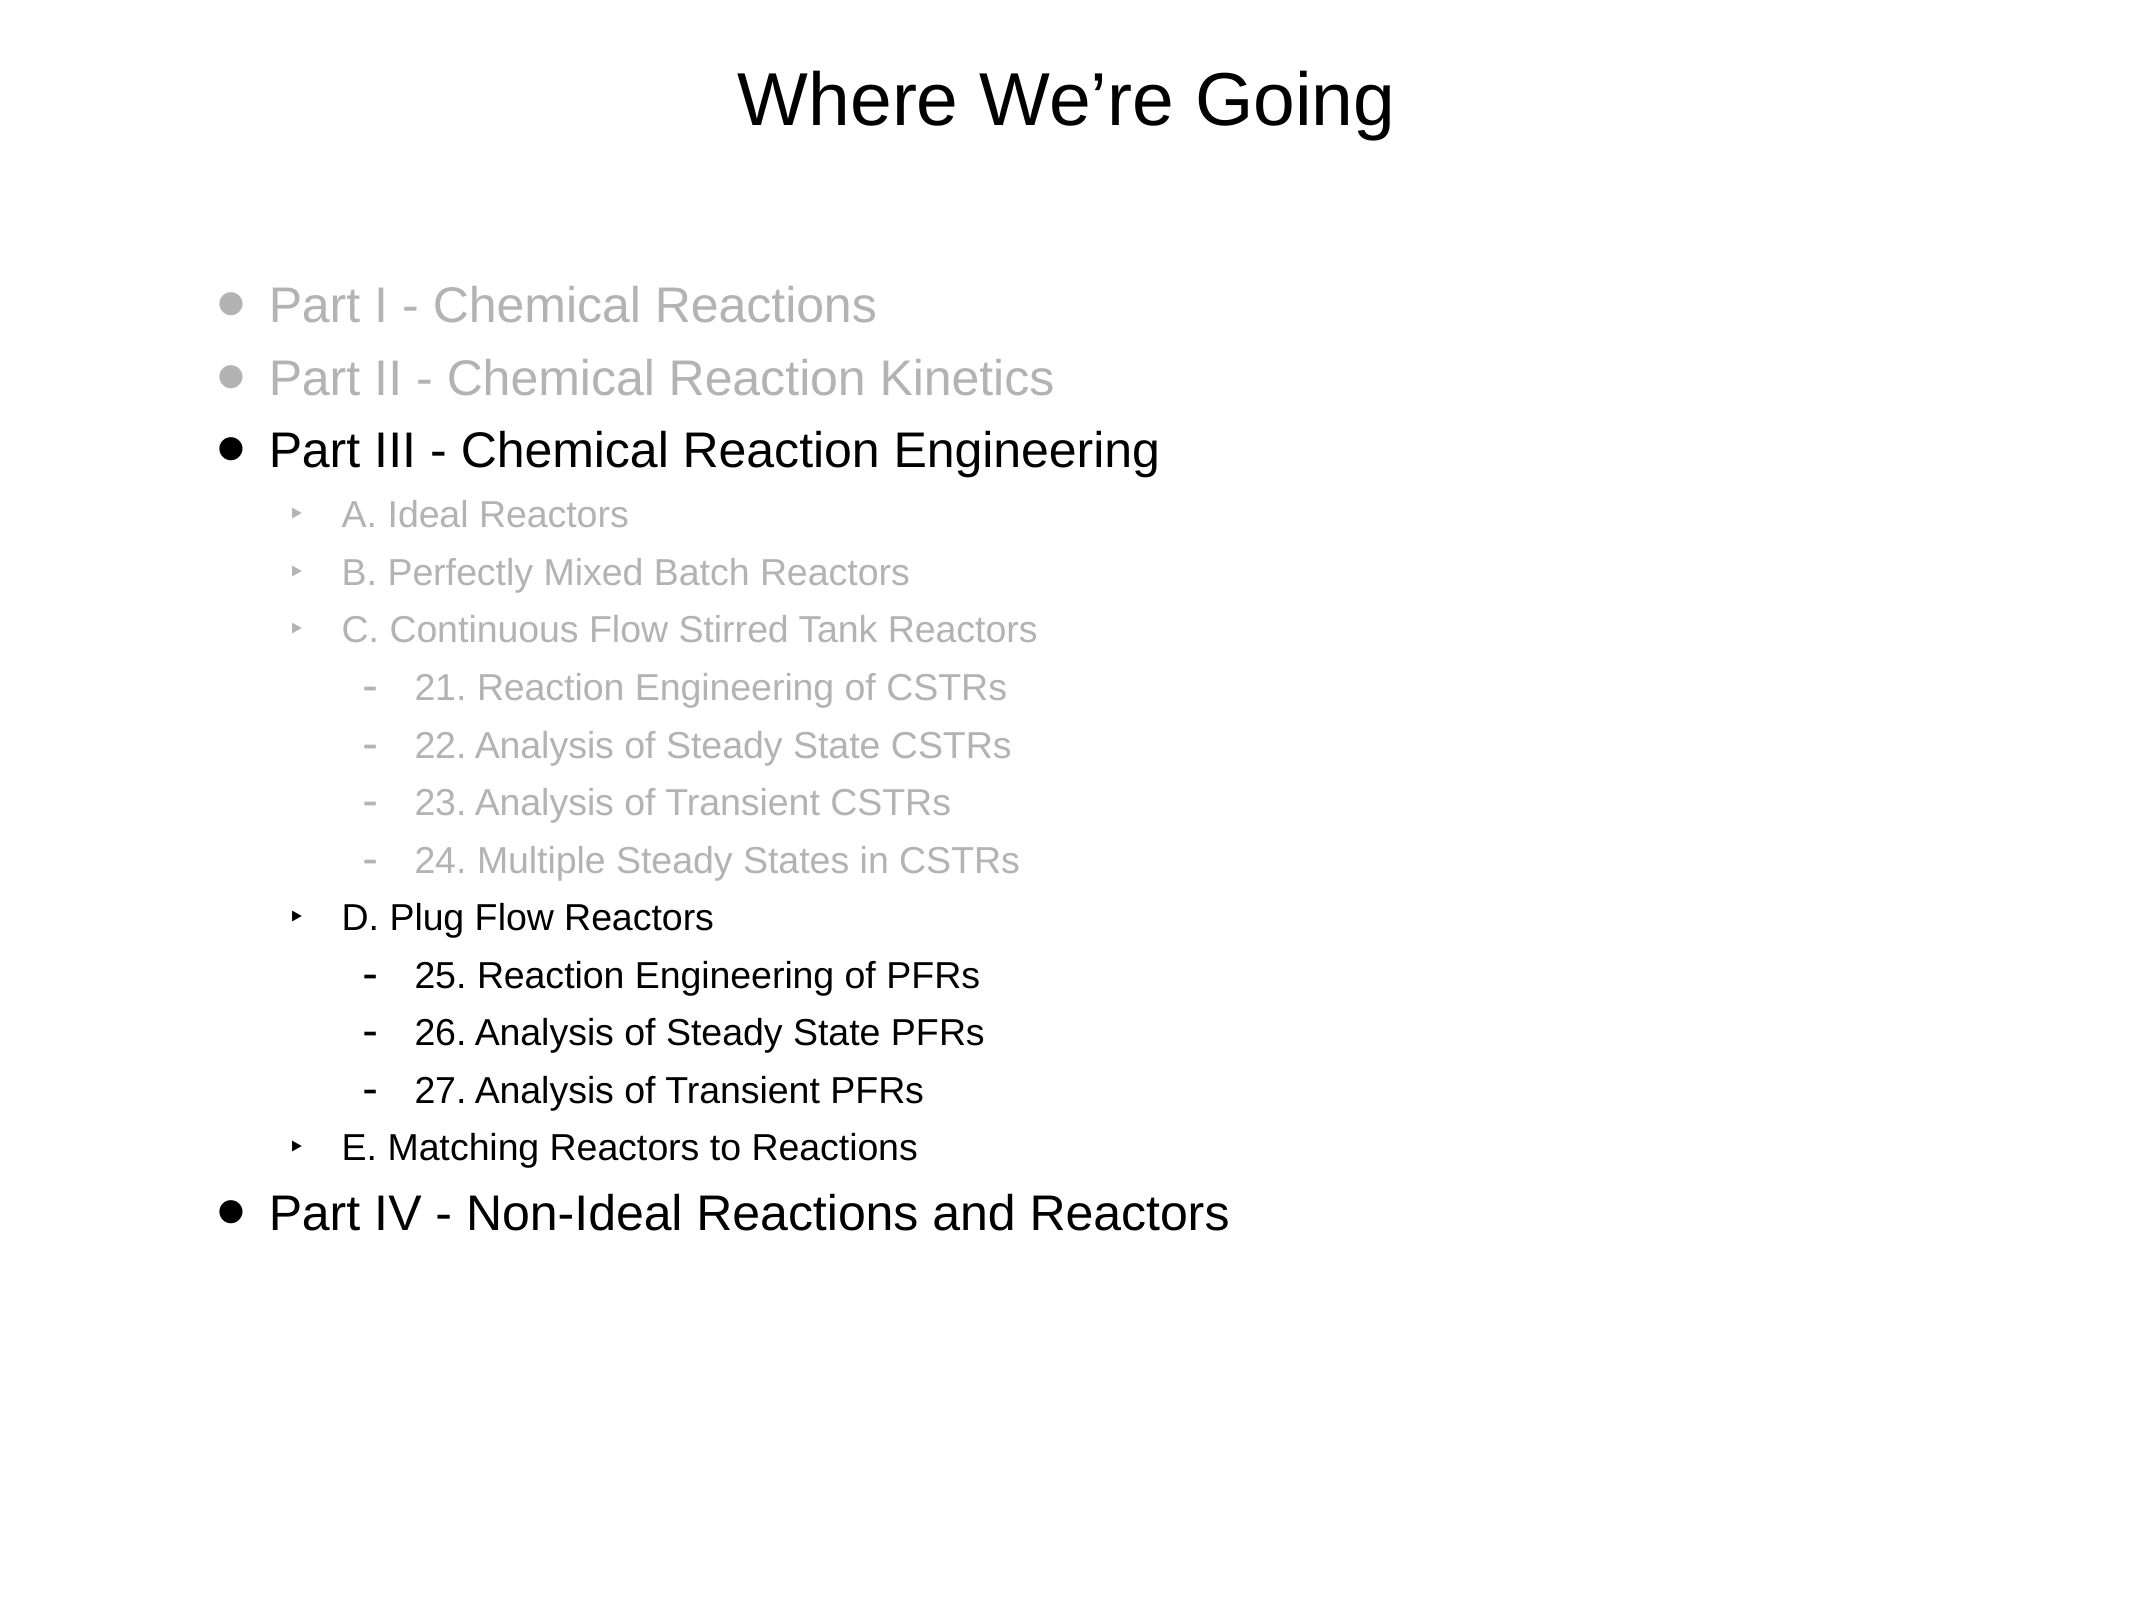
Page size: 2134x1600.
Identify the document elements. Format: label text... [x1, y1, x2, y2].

list Part I - Chemical Reactions Part II - Chemical Reaction Kinetics Part III - Chemical Reaction Engineering A. Ideal Reactors B. Perfectly Mixed Batch Reactors C. Continuous Flow Stirred Tank Reactors 21. Reaction Engineering of CSTRs 22. Analysis of Steady State CSTRs 23. Analysis of Transient CSTRs 24. Multiple Steady States in CSTRs D. Plug Flow Reactors 25. Reaction Engineering of PFRs 26. Analysis of Steady State PFRs 27. Analysis of Transient PFRs E. Matching Reactors to Reactions Part IV - Non-Ideal Reactions and Reactors [208, 264, 1925, 1463]
title Where We’re Going [208, 41, 1925, 250]
